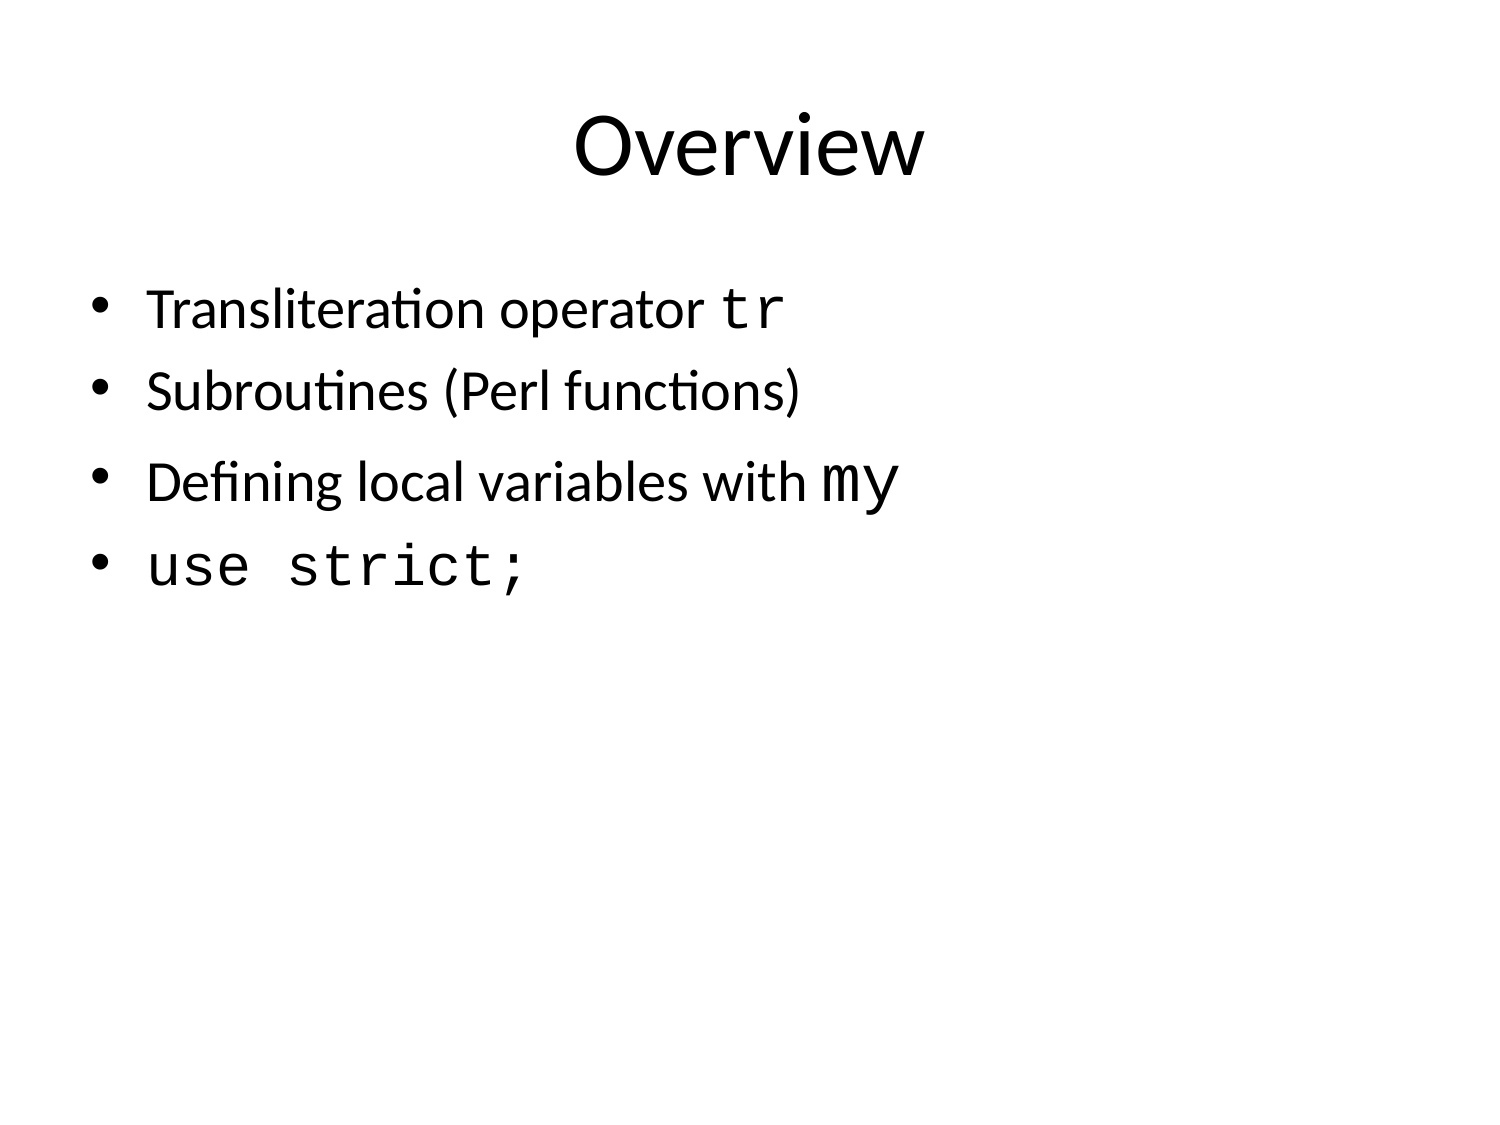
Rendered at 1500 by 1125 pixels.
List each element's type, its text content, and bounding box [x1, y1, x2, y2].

title Overview [75, 45, 1425, 233]
list Transliteration operator tr Subroutines (Perl functions) Defining local variables with my use strict; [75, 262, 1425, 1005]
